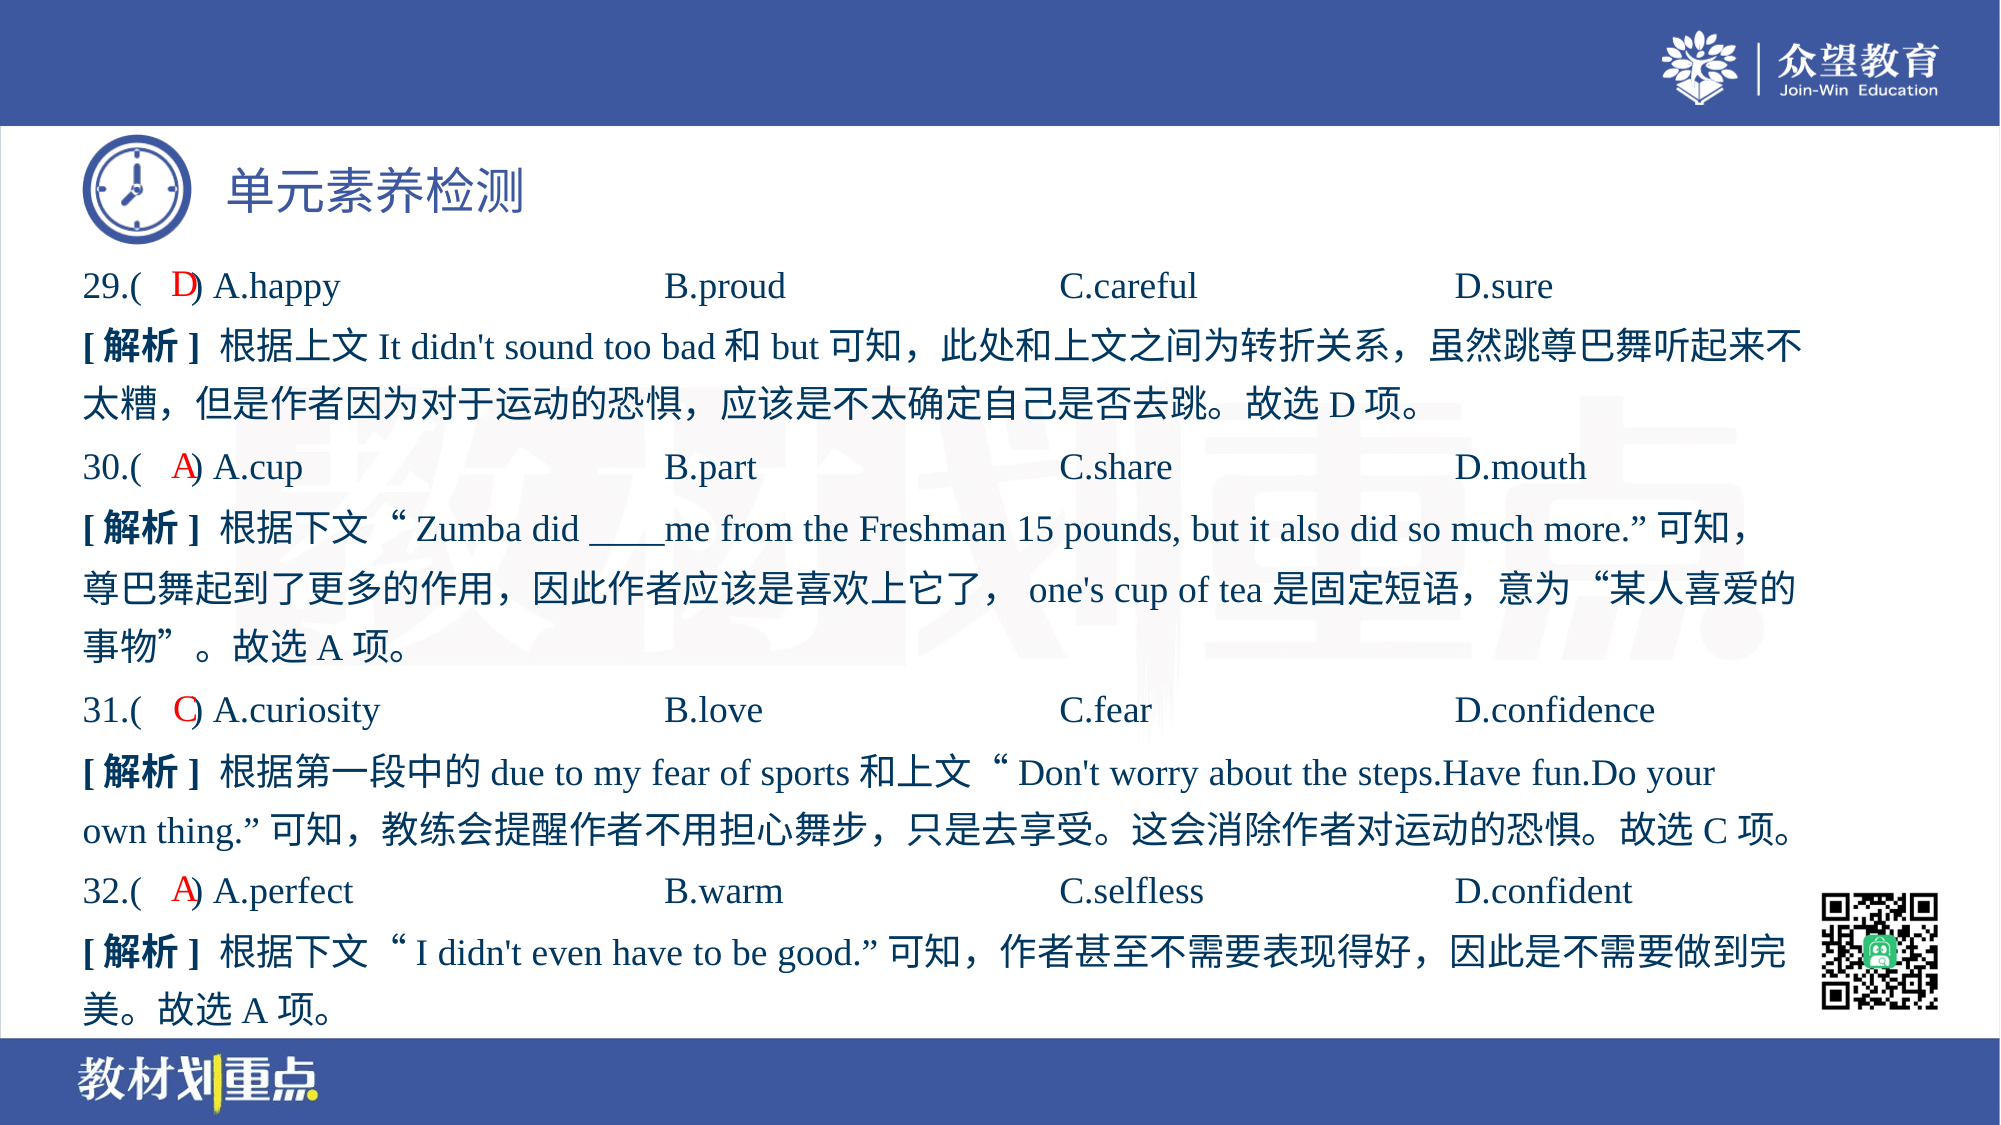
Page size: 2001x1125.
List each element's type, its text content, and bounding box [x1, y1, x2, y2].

text_box C [159, 670, 212, 724]
text_box [解析] 根据下文“I didn't even have to be good.”可知，作者甚至不需要表现得好，因此是不需要做到完 美。故选A项。 [82, 912, 1817, 1027]
text_box 30.( ) A.cup B.part C.share D.mouth [82, 428, 1817, 482]
text_box A [157, 851, 212, 905]
text_box [解析] 根据上文It didn't sound too bad和but可知，此处和上文之间为转折关系，虽然跳尊巴舞听起来不 太糟，但是作者因为对于运动的恐惧，应该是不太确定自己是否去跳。故选D项。 [82, 306, 1817, 421]
picture [0, 0, 2000, 1125]
text_box 32.( ) A.perfect B.warm C.selfless D.confident [82, 852, 1817, 906]
text_box [解析] 根据下文“Zumba did ____me from the Freshman 15 pounds, but it also did so much more.”可知， 尊巴舞起到了更多的作用，因此作者应该是喜欢上它了，one's cup of tea是固定短语，意为“某人喜爱的 事物”。故选A项。 [82, 489, 1817, 664]
text_box A [157, 427, 212, 481]
text_box 29.( ) A.happy B.proud C.careful D.sure [82, 247, 1817, 301]
text_box 31.( ) A.curiosity B.love C.fear D.confidence [82, 672, 1817, 725]
text_box D [157, 245, 212, 300]
text_box [解析] 根据第一段中的due to my fear of sports和上文“Don't worry about the steps.Have fun.Do your own thing.”可知，教练会提醒作者不用担心舞步，只是去享受。这会消除作者对运动的恐惧。故选C项。 [82, 732, 1817, 846]
